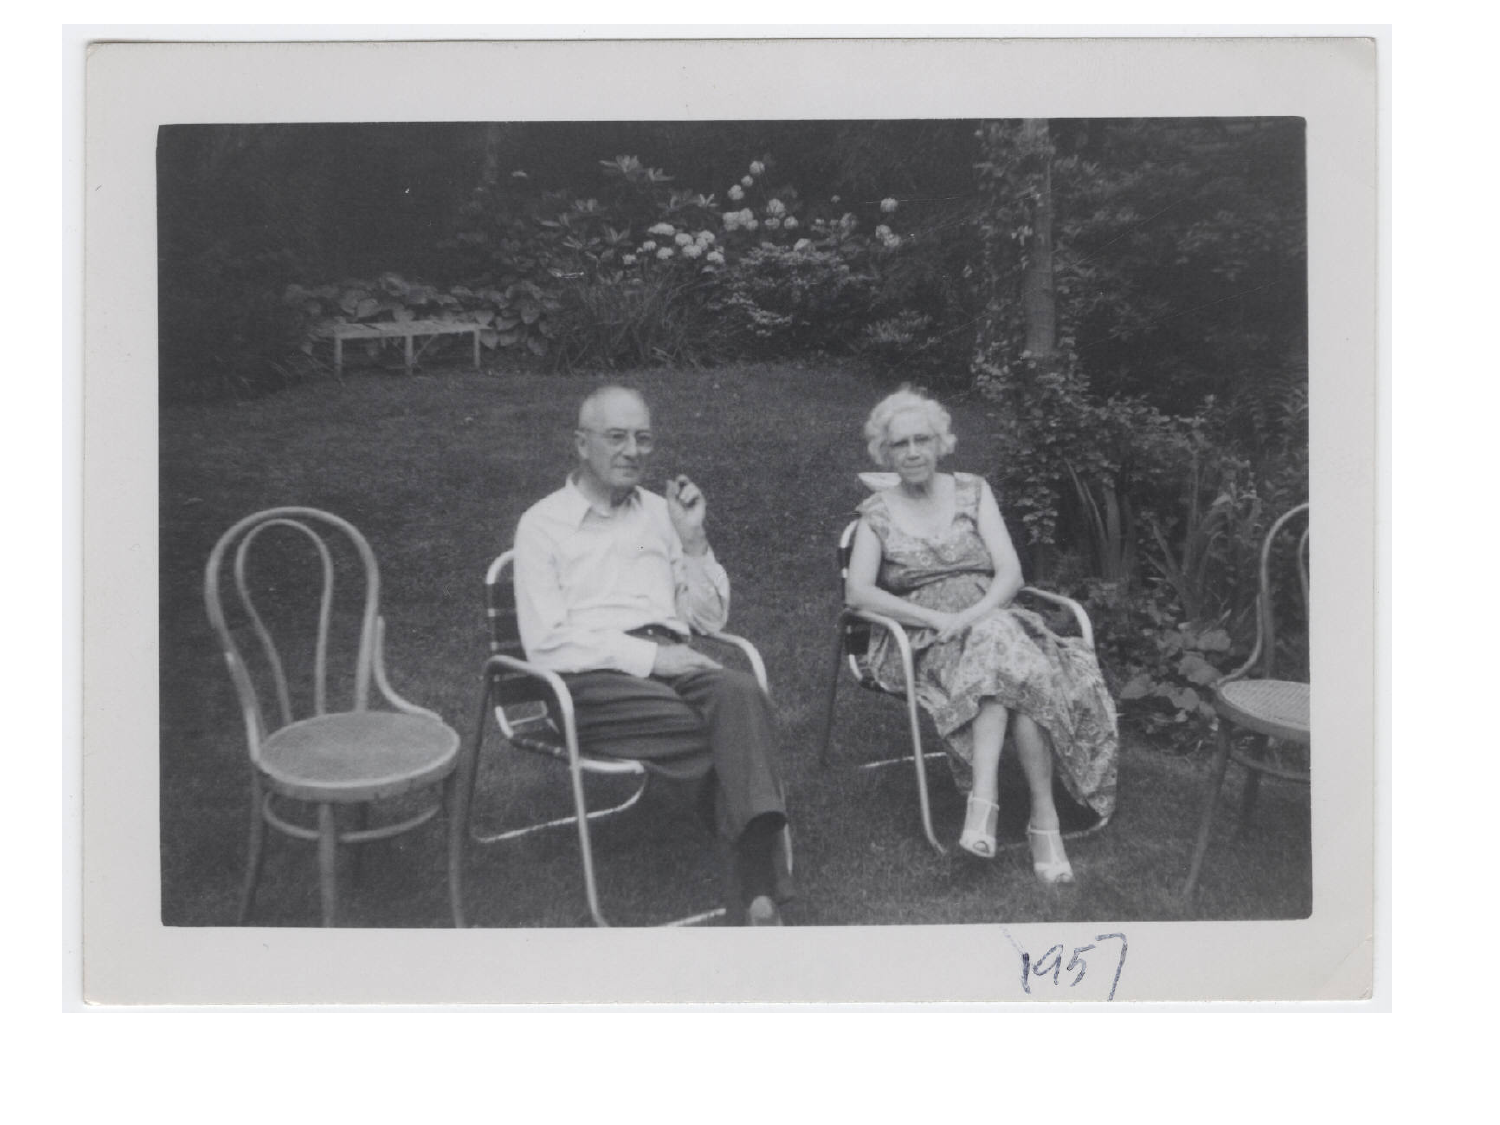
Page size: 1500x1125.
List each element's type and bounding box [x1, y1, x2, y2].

picture [62, 24, 1392, 1013]
